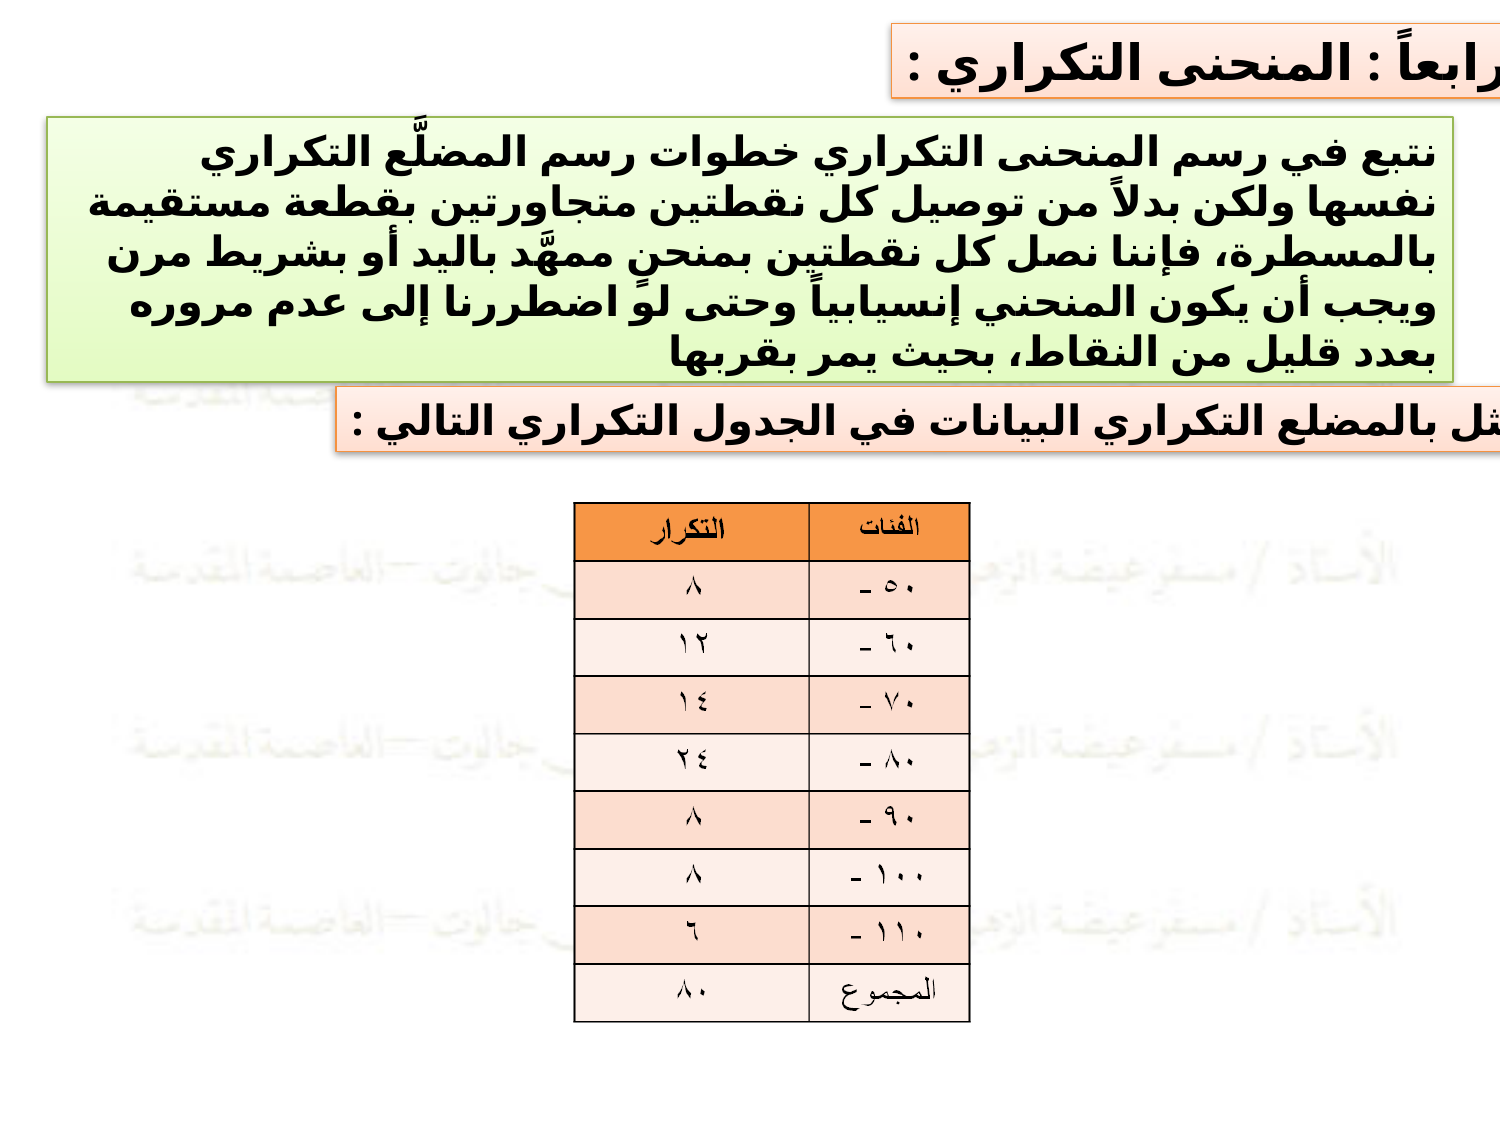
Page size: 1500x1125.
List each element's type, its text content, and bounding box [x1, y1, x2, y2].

text_box رابعاً : المنحنى التكراري : [891, 23, 1500, 99]
picture [0, 0, 1500, 1125]
text_box نتبع في رسم المنحنى التكراري خطوات رسم المضلَّع التكراري نفسها ولكن بدلاً من توصيل كل نقطتين متجاورتين بقطعة مستقيمة بالمسطرة، فإننا نصل كل نقطتين بمنحنٍ ممهَّد باليد أو بشريط مرن ويجب أن يكون المنحني إنسيابياً وحتى لو اضطررنا إلى عدم مروره بعدد قليل من النقاط، بحيث يمر بقربها [46, 116, 1454, 383]
text_box مثال : مثل بالمضلع التكراري البيانات في الجدول التكراري التالي : [335, 386, 1500, 452]
